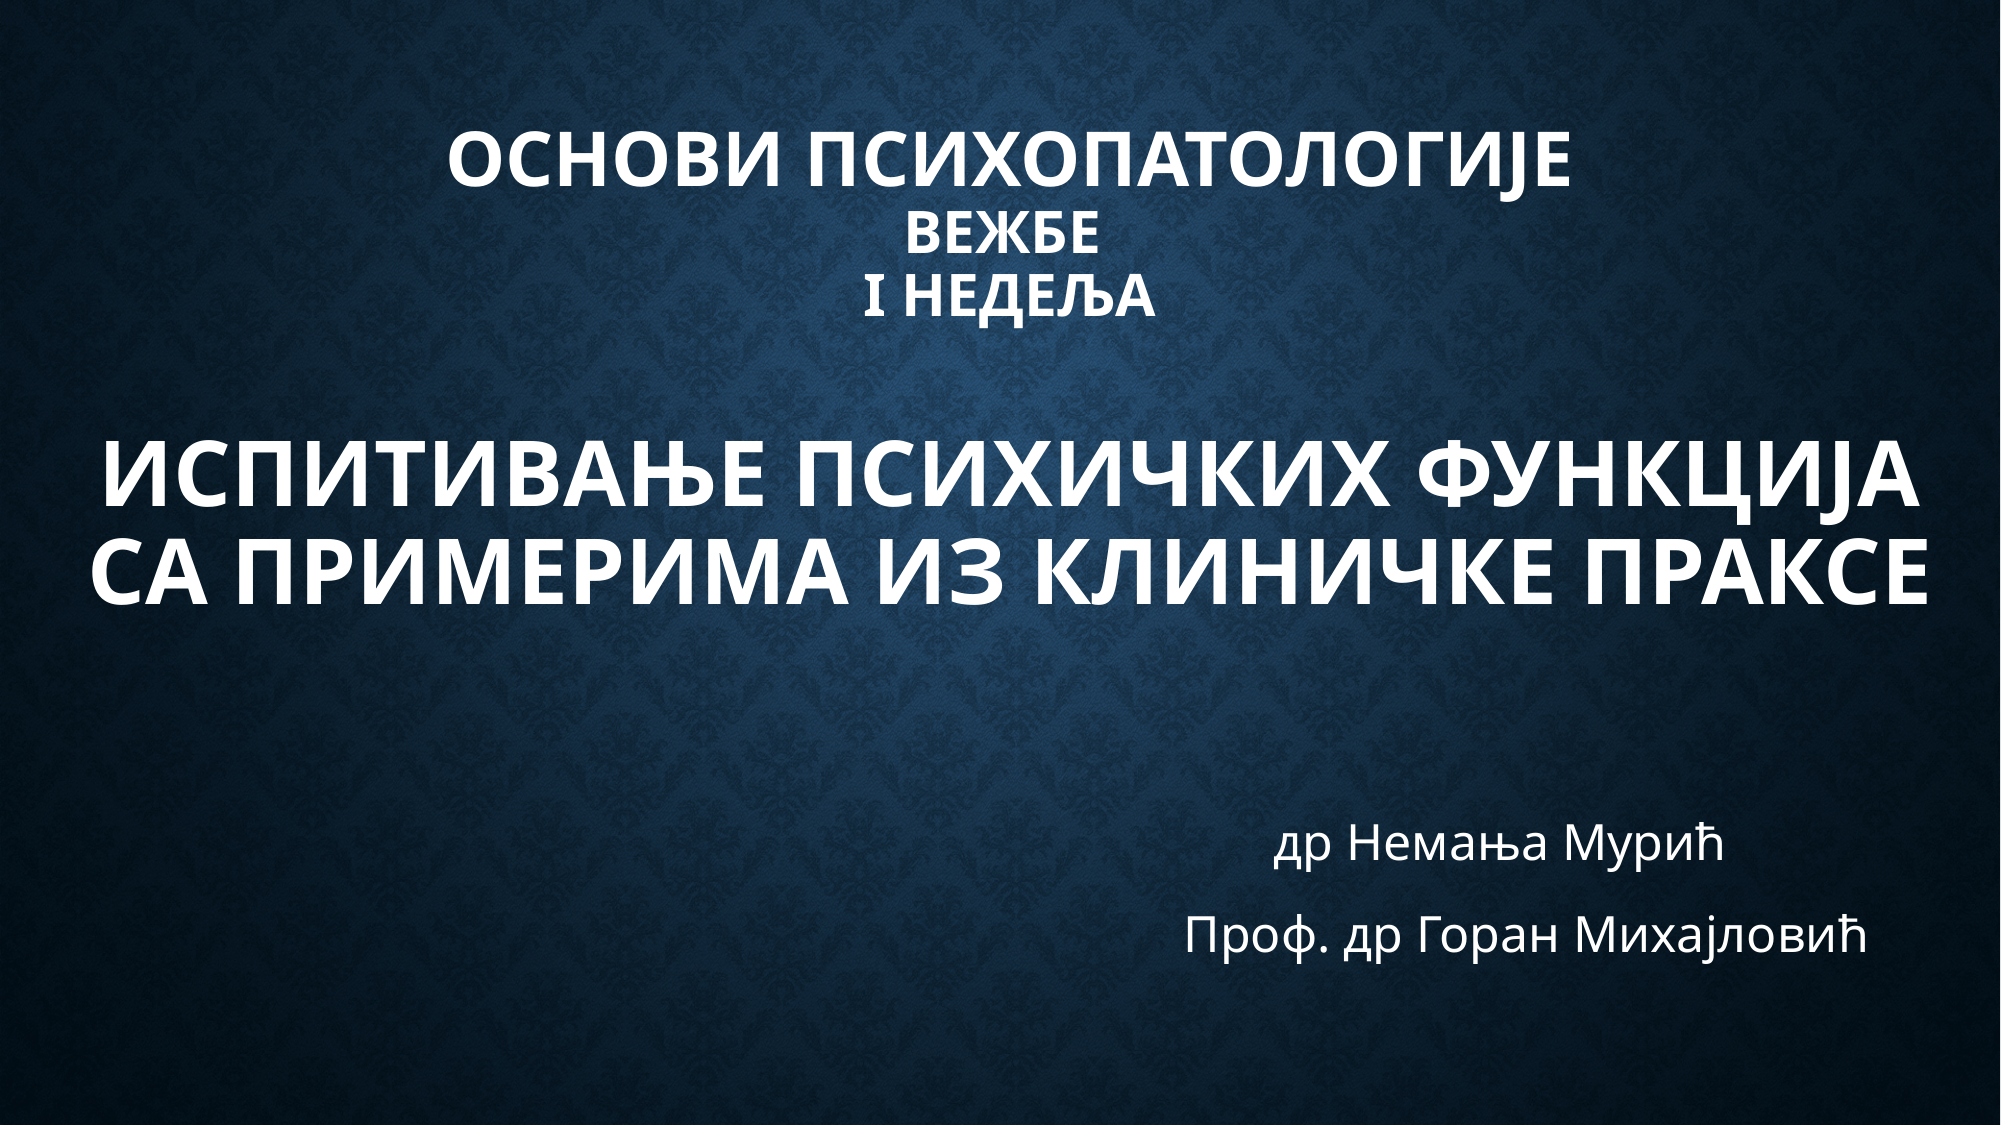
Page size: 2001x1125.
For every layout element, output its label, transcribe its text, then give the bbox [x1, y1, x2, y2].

subtitle др Немања Мурић Проф. др Горан Михајловић [1057, 790, 1945, 1077]
title Основи психопатологије вежбе I недеља Испитивање психичких функција са примерима из клиничке праксе [68, 103, 1952, 632]
